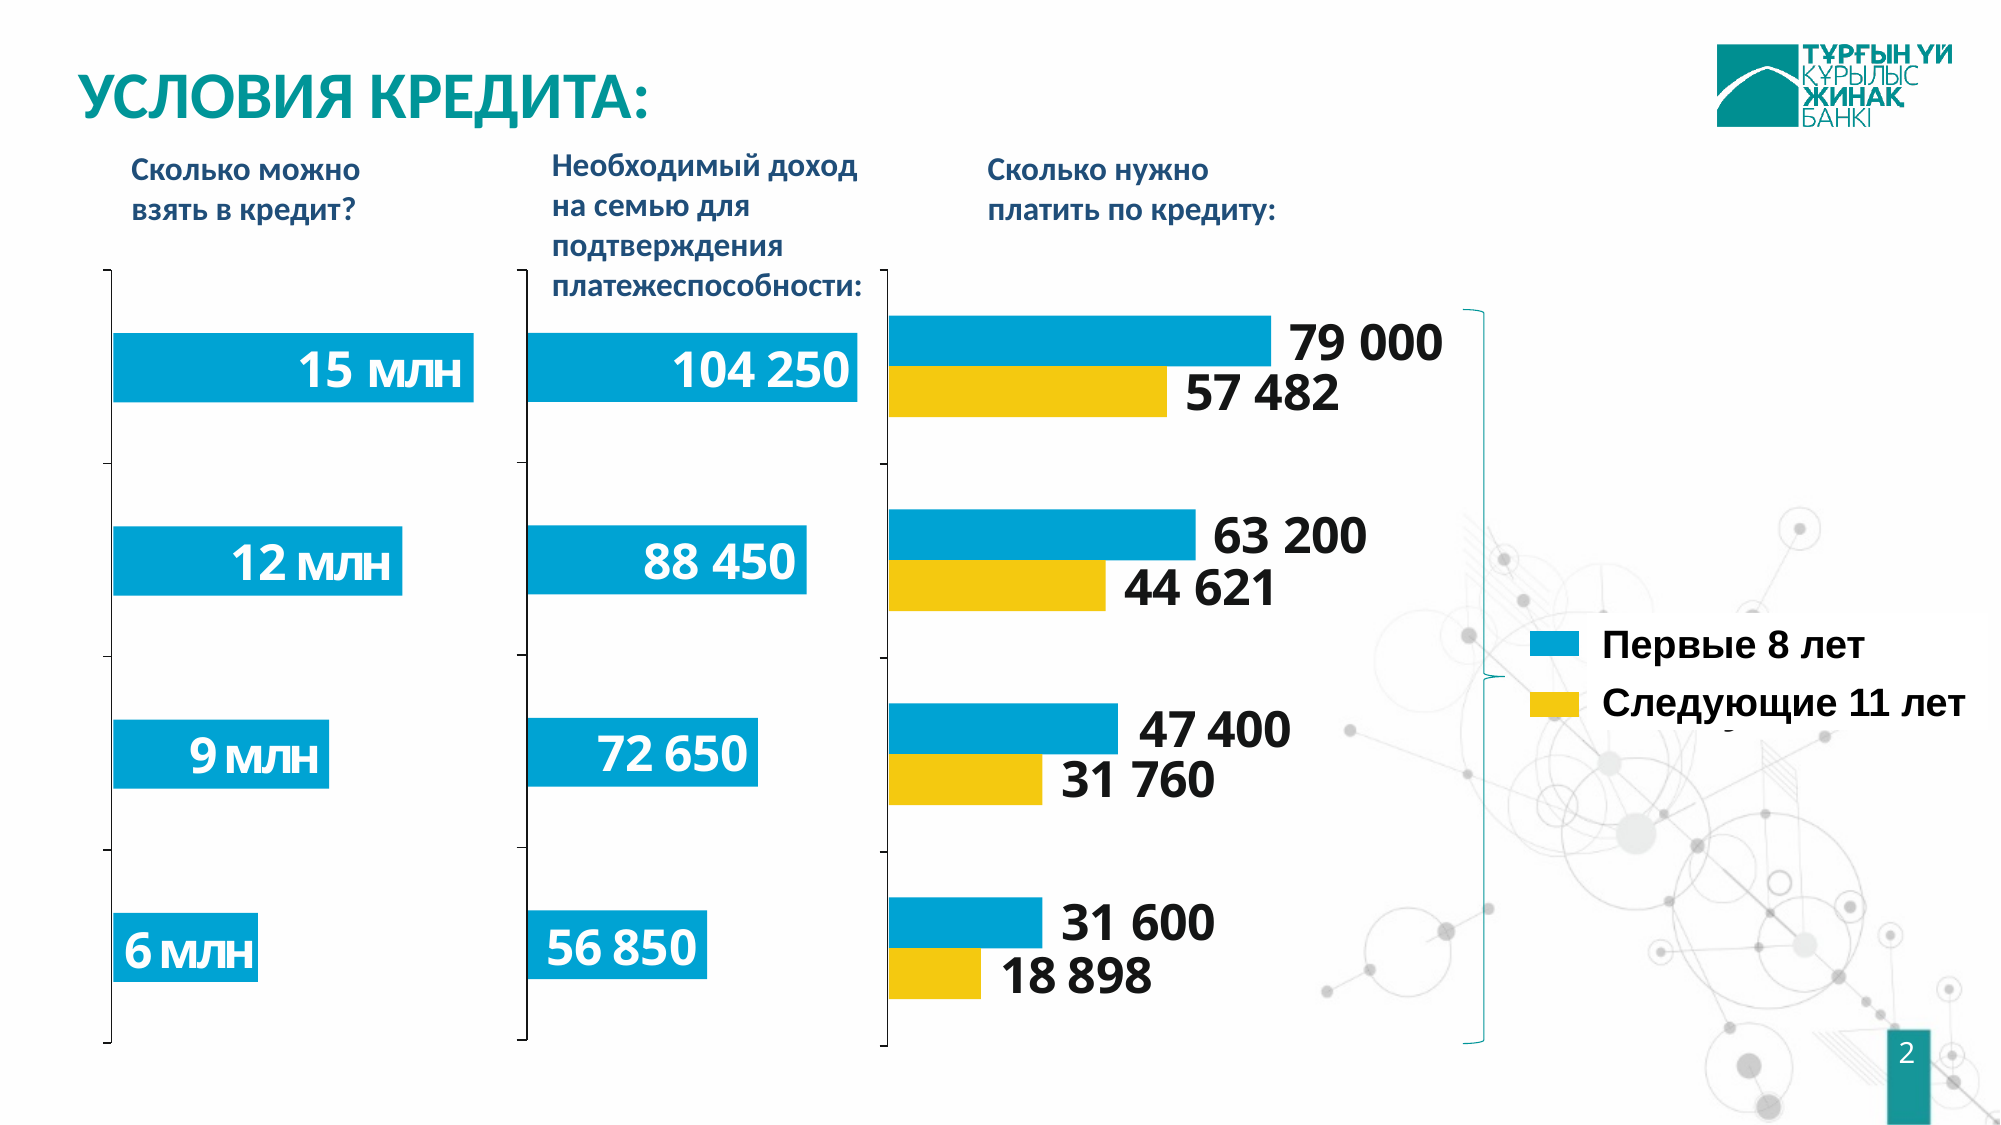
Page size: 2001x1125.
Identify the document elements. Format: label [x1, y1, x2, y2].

text_box [100, 266, 477, 1047]
picture [0, 0, 2000, 1125]
text_box [1524, 612, 1991, 733]
text_box [876, 266, 1443, 1050]
text_box [513, 266, 861, 1044]
